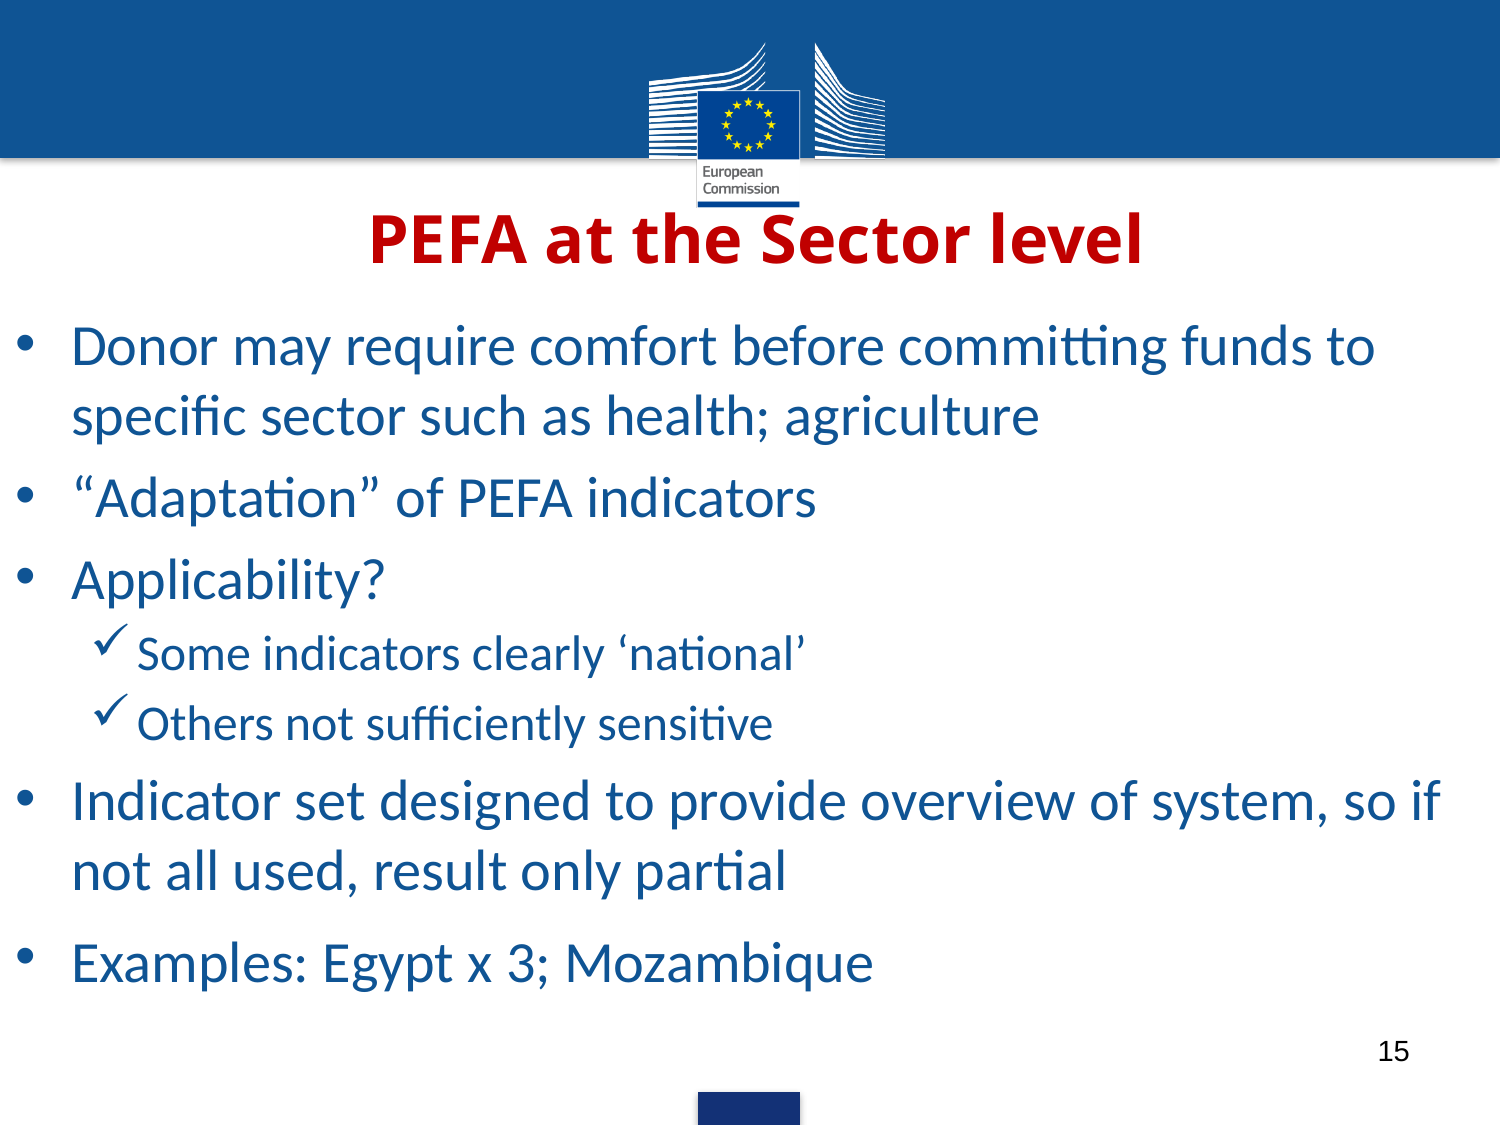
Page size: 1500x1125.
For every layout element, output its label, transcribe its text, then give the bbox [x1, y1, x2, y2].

slide_number 15 [1074, 1024, 1426, 1103]
title PEFA at the Sector level [87, 172, 1425, 299]
list Donor may require comfort before committing funds to specific sector such as health; agriculture “Adaptation” of PEFA indicators Applicability? Some indicators clearly ‘national’ Others not sufficiently sensitive Indicator set designed to provide overview of system, so if not all used, result only partial Examples: Egypt x 3; Mozambique [0, 299, 1500, 1103]
picture [649, 42, 885, 172]
